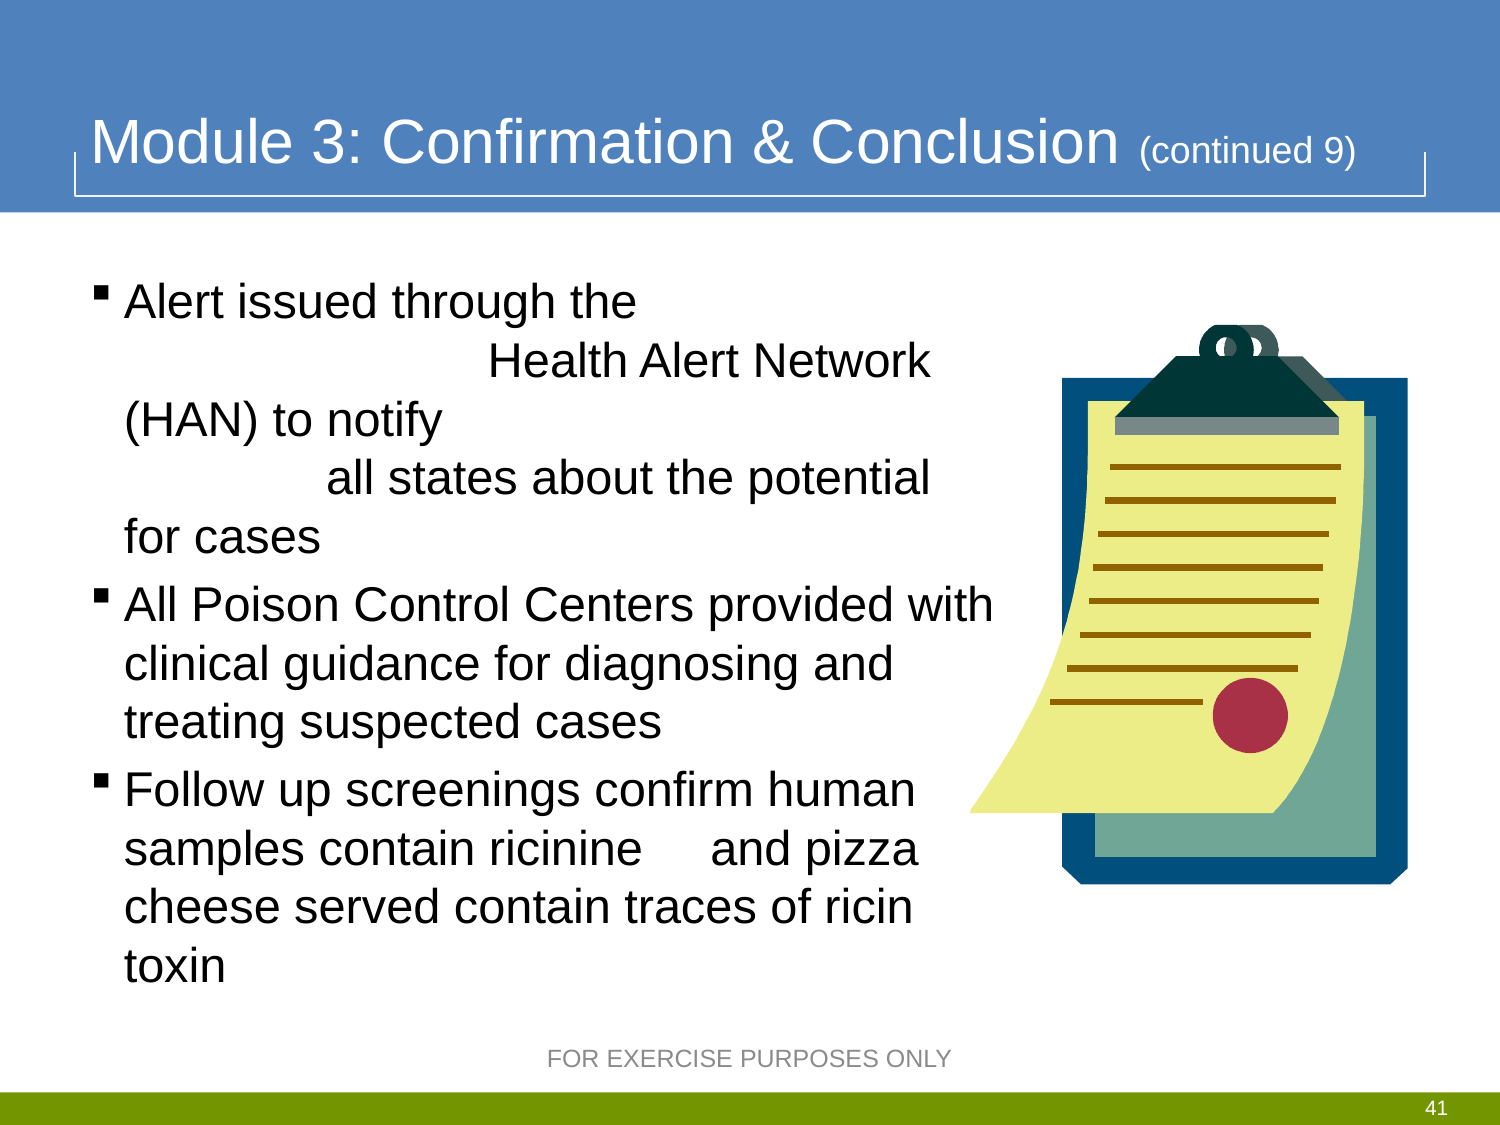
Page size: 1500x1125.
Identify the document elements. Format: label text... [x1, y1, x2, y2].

footer FOR EXERCISE PURPOSES ONLY [512, 1042, 988, 1103]
title Module 3: Confirmation & Conclusion (continued 9) [74, 44, 1451, 233]
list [969, 324, 1413, 890]
list Alert issued through the Health Alert Network (HAN) to notify all states about the potential for cases All Poison Control Centers provided with clinical guidance for diagnosing and treating suspected cases Follow up screenings confirm human samples contain ricinine and pizza cheese served contain traces of ricin toxin [74, 262, 1013, 1006]
